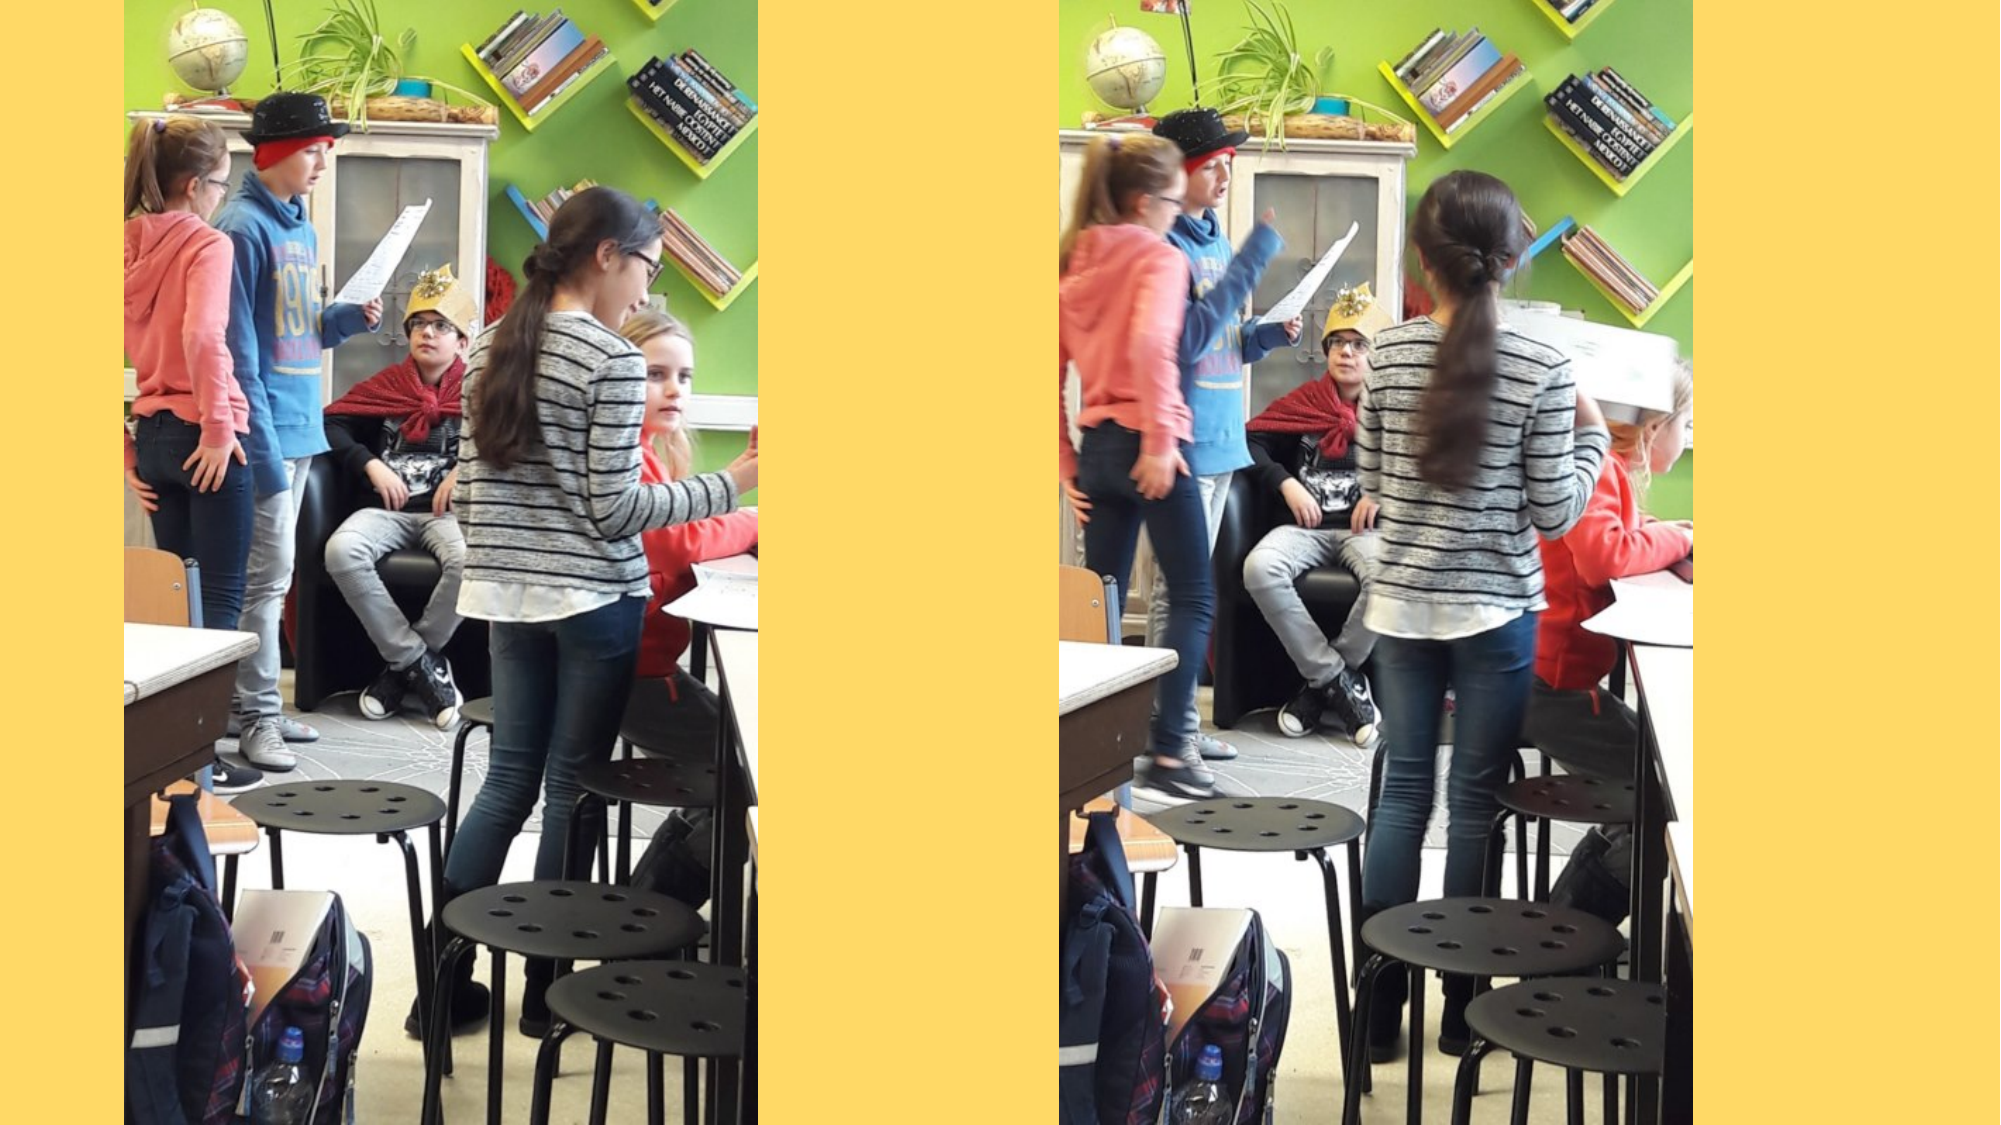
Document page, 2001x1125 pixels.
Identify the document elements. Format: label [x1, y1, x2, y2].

picture [1059, 0, 1693, 1125]
picture [124, 0, 758, 1125]
